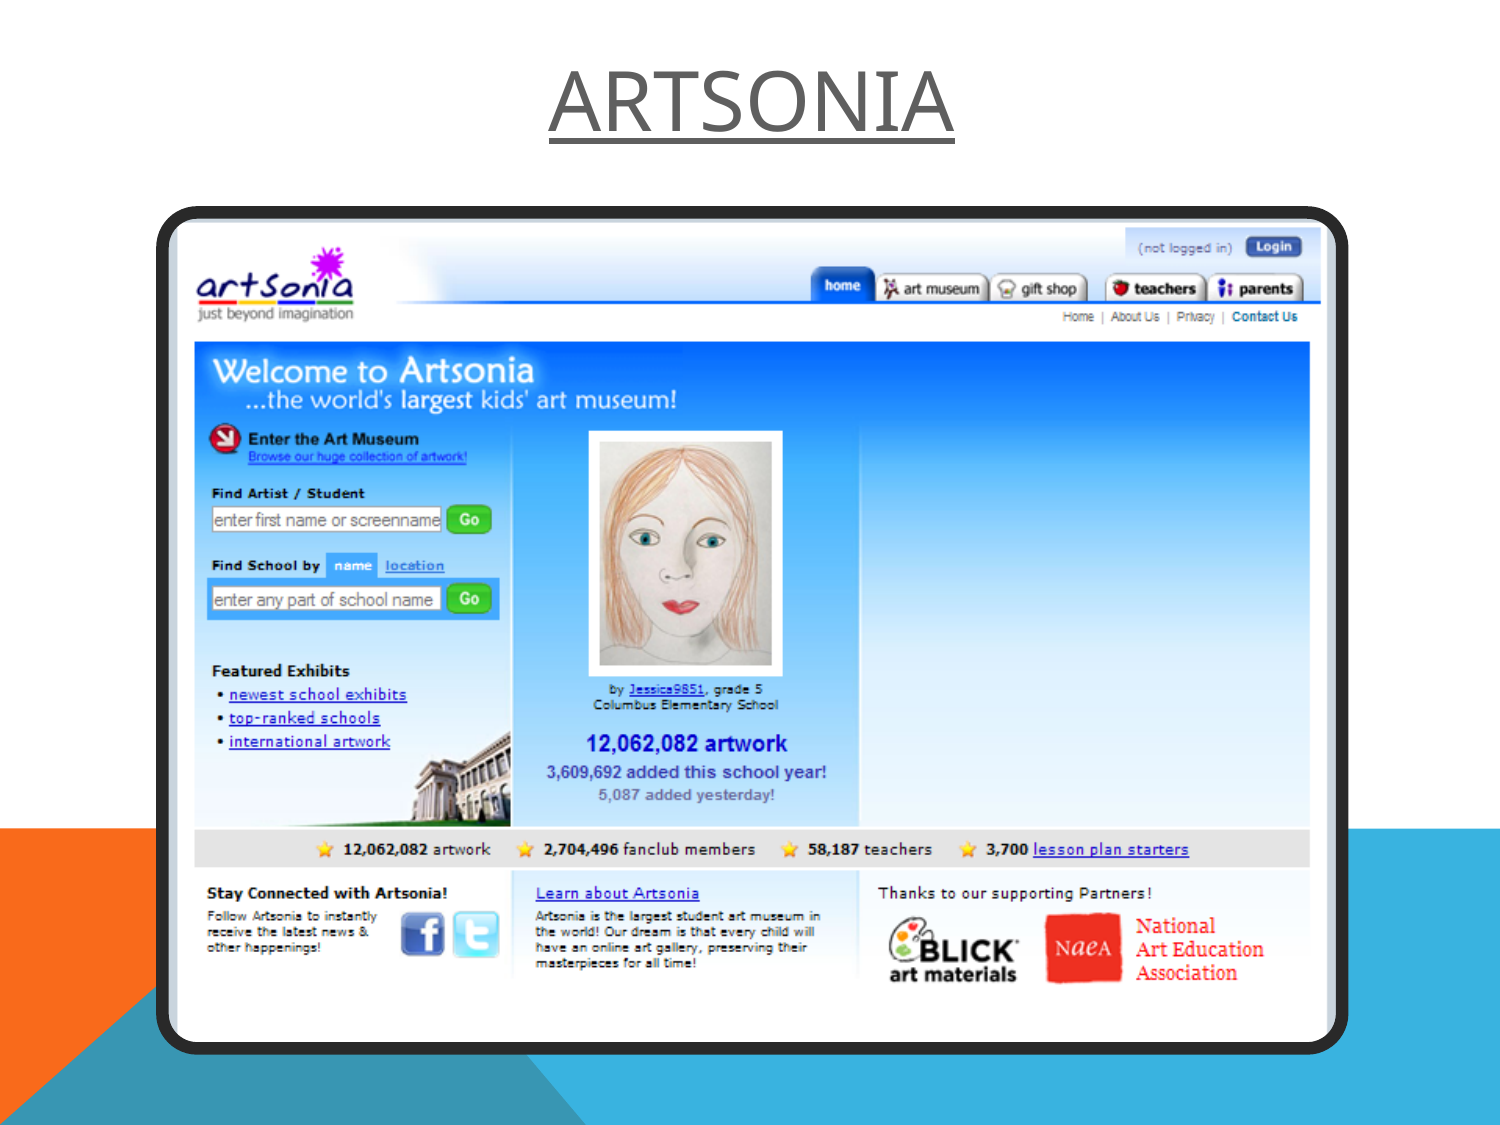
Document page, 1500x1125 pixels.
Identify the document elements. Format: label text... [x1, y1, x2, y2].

title Artsonia [135, 60, 1369, 150]
picture [162, 212, 1343, 1049]
